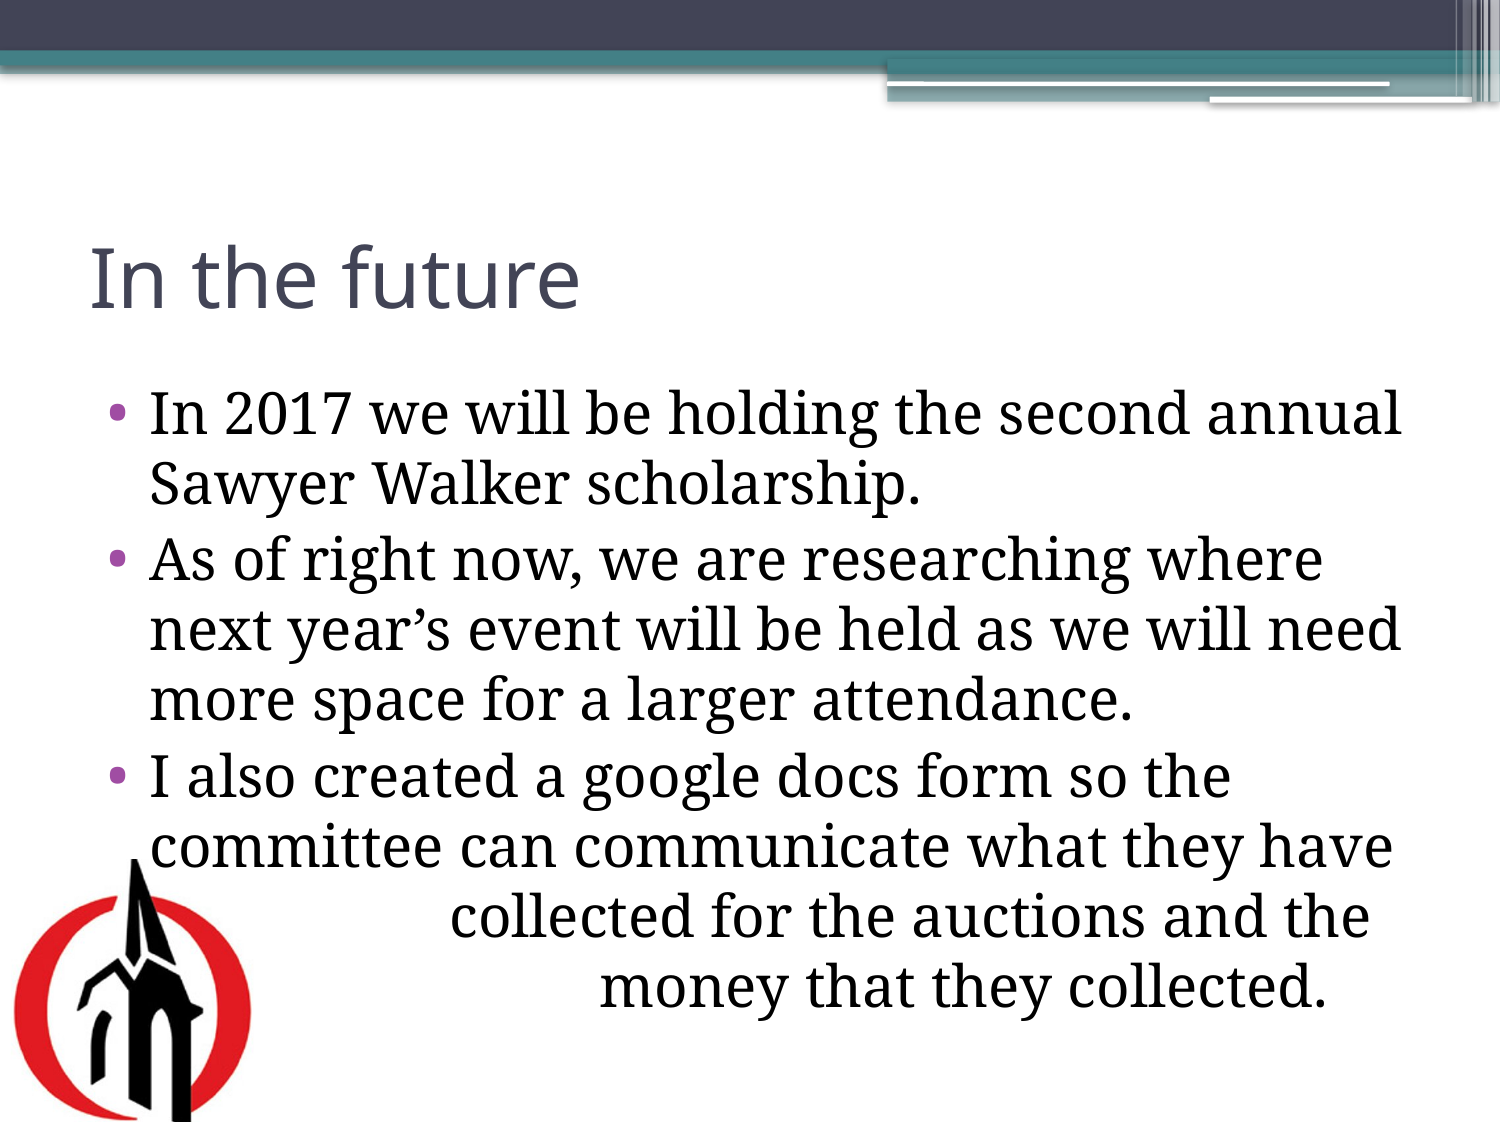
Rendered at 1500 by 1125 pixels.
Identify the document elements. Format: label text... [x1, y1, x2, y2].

picture [0, 859, 263, 1122]
list In 2017 we will be holding the second annual Sawyer Walker scholarship. As of right now, we are researching where next year’s event will be held as we will need more space for a larger attendance. I also created a google docs form so the committee can communicate what they have collected for the auctions and the money that they collected. [75, 368, 1425, 1079]
title In the future [75, 187, 1425, 363]
